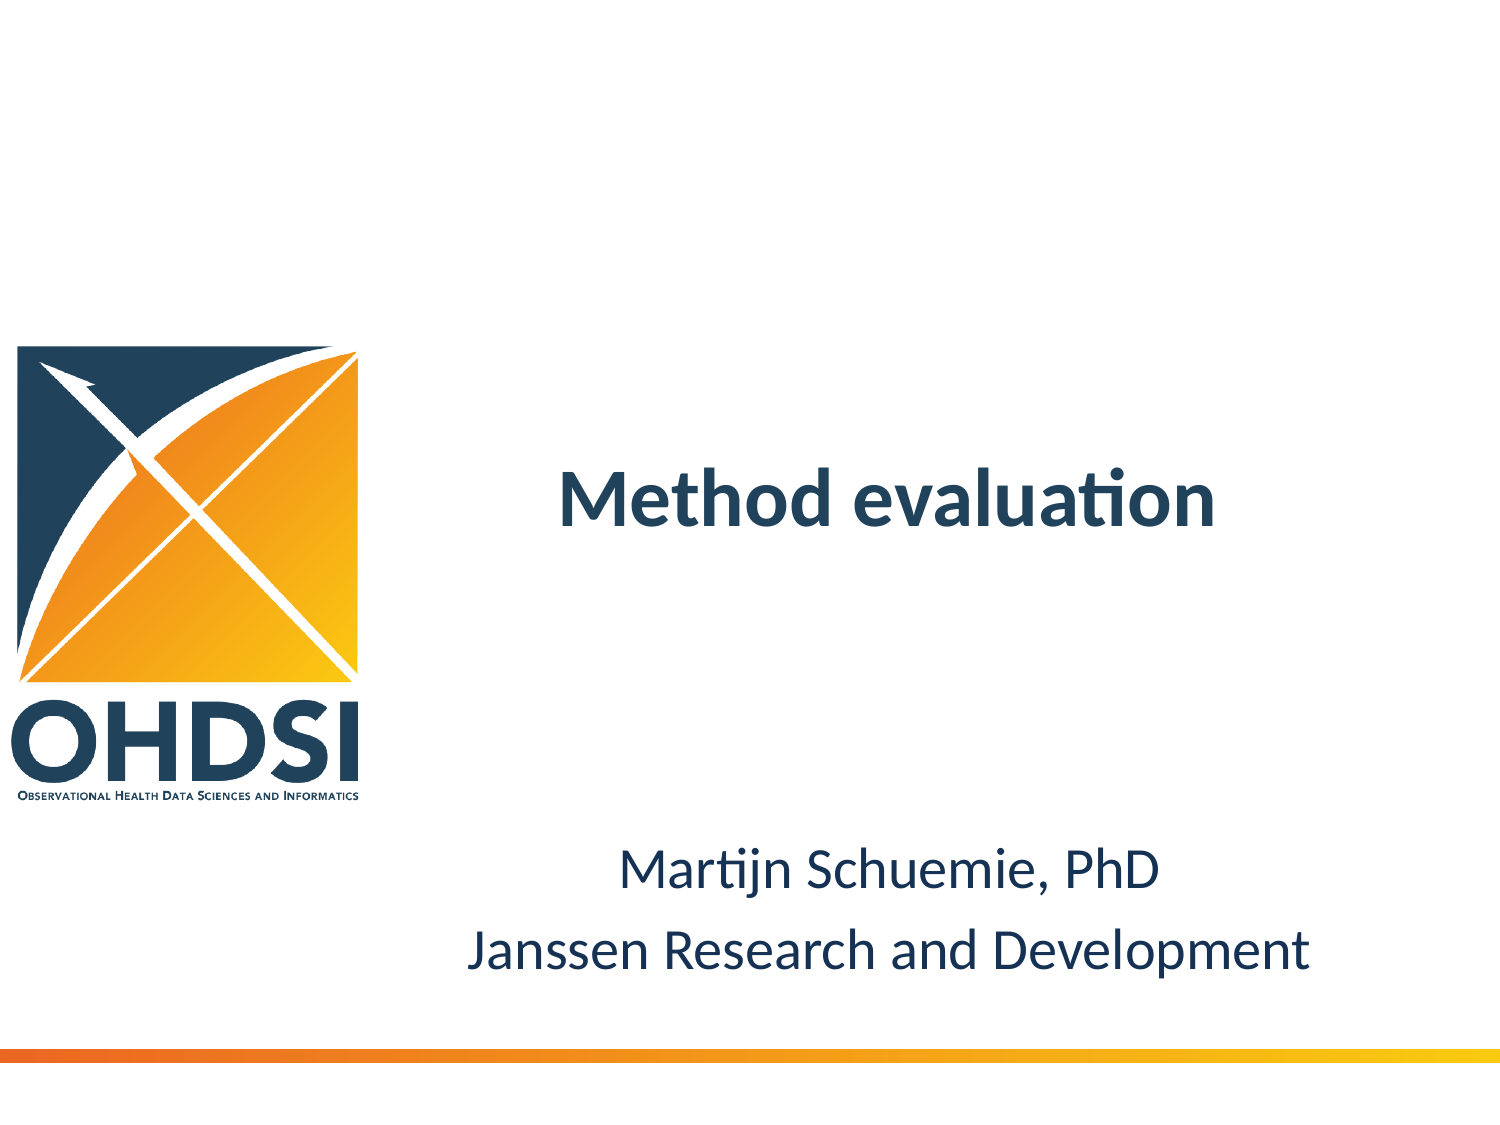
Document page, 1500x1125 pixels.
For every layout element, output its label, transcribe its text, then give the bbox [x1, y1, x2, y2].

subtitle Martijn Schuemie, PhD Janssen Research and Development [389, 822, 1390, 1110]
title Method evaluation [387, 349, 1388, 638]
picture [0, 307, 403, 838]
